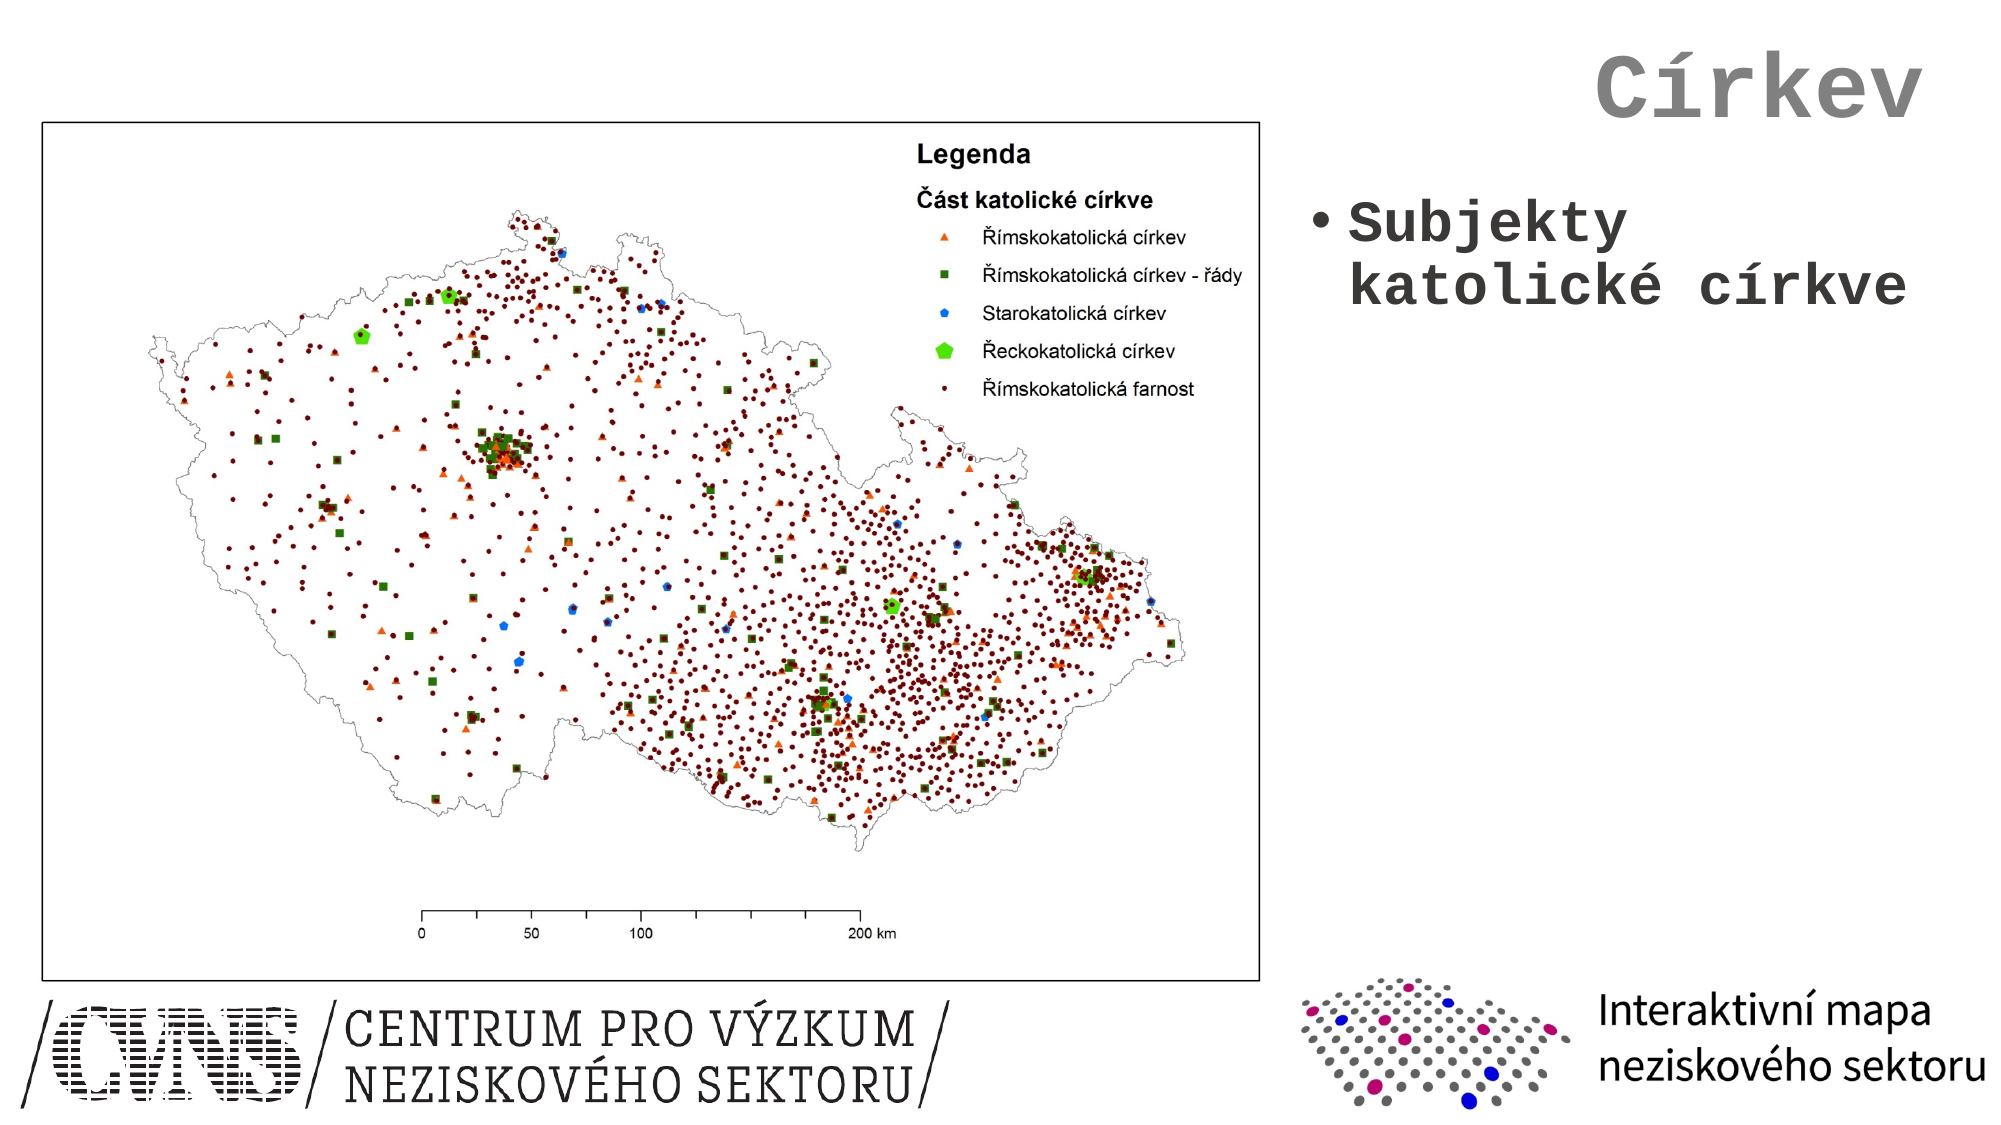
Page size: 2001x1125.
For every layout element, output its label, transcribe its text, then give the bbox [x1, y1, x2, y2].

picture [6, 115, 1265, 1125]
title Církev [247, 23, 1940, 153]
list Subjekty katolické církve [1295, 183, 1940, 798]
picture [1285, 962, 2000, 1125]
